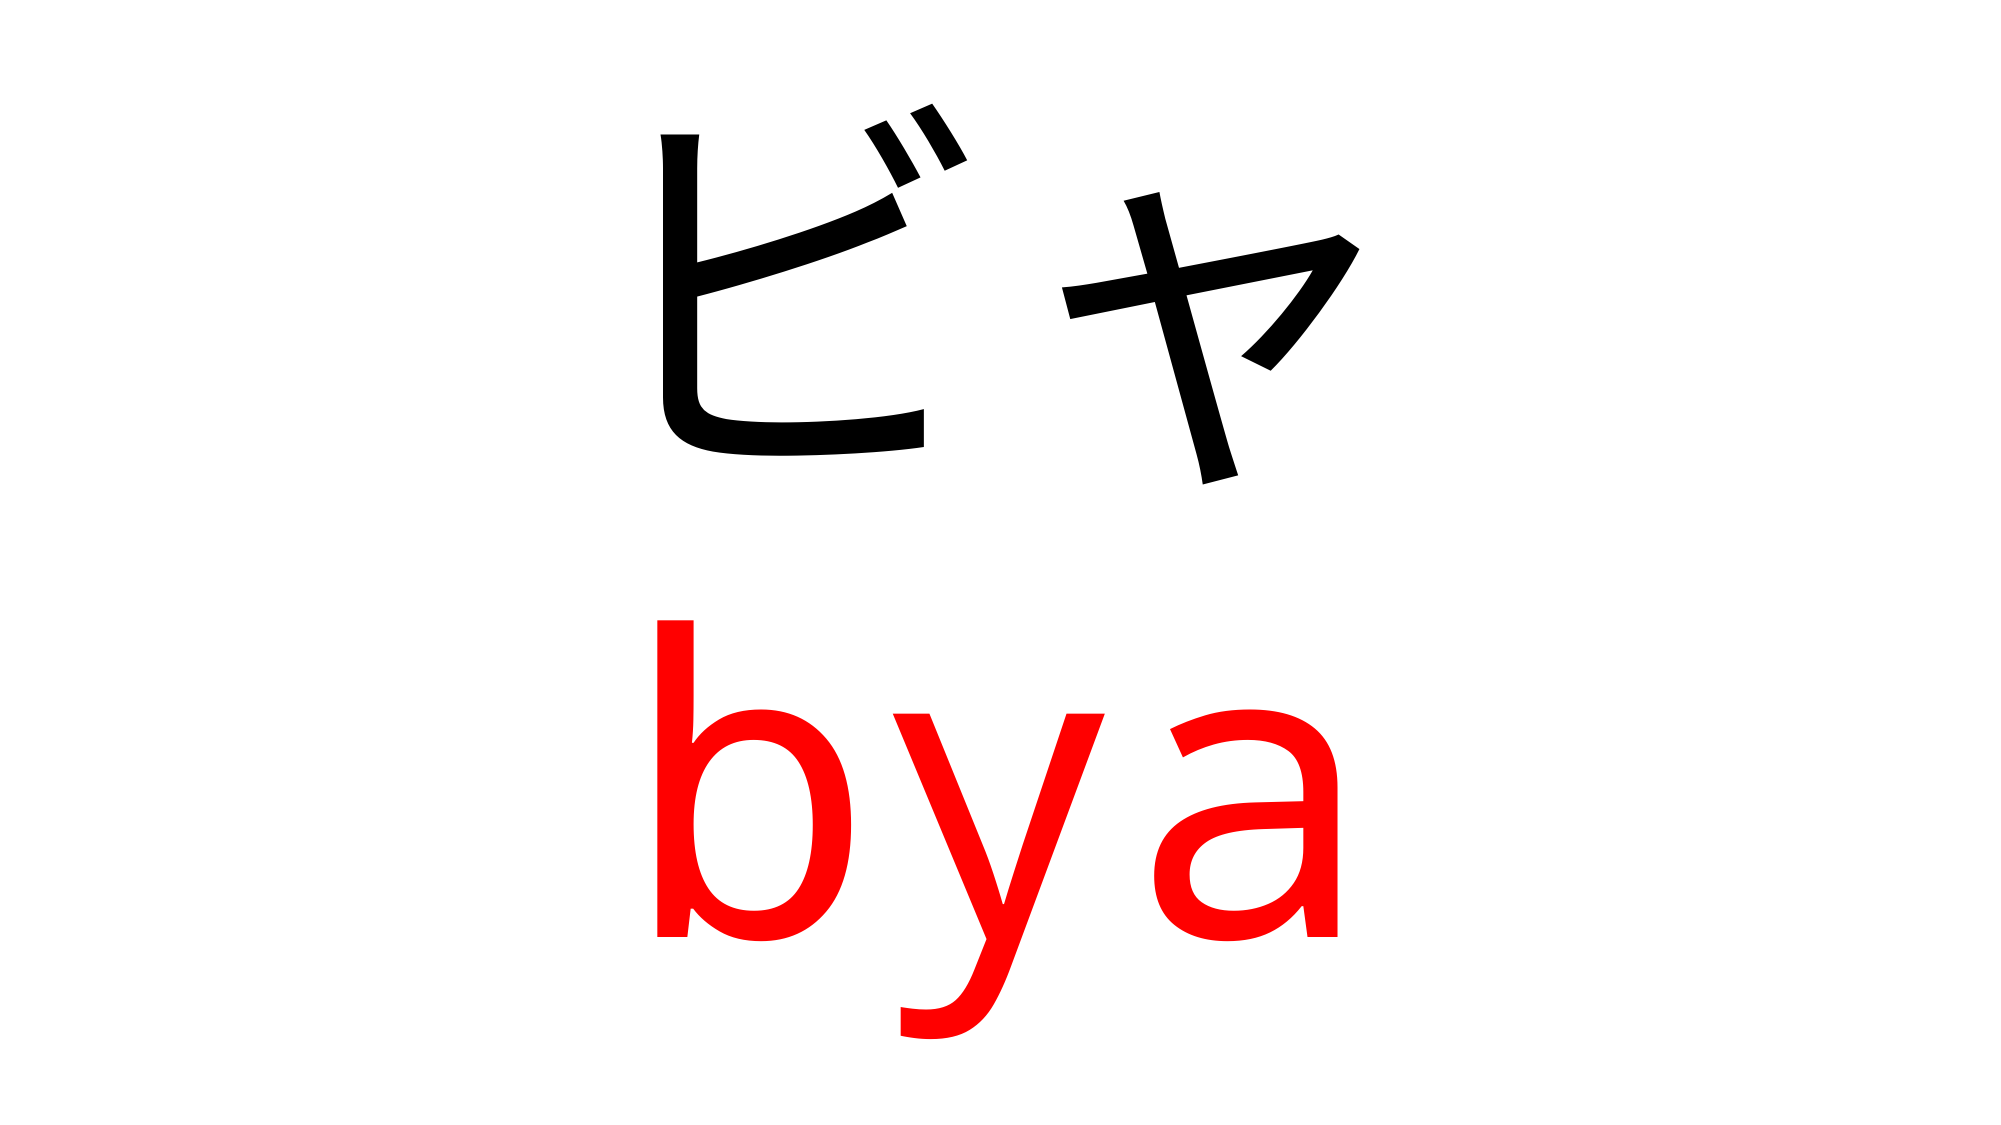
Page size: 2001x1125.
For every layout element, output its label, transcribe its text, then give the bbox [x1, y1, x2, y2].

title ビャ [249, 71, 1750, 545]
text_box bya [249, 562, 1750, 1036]
